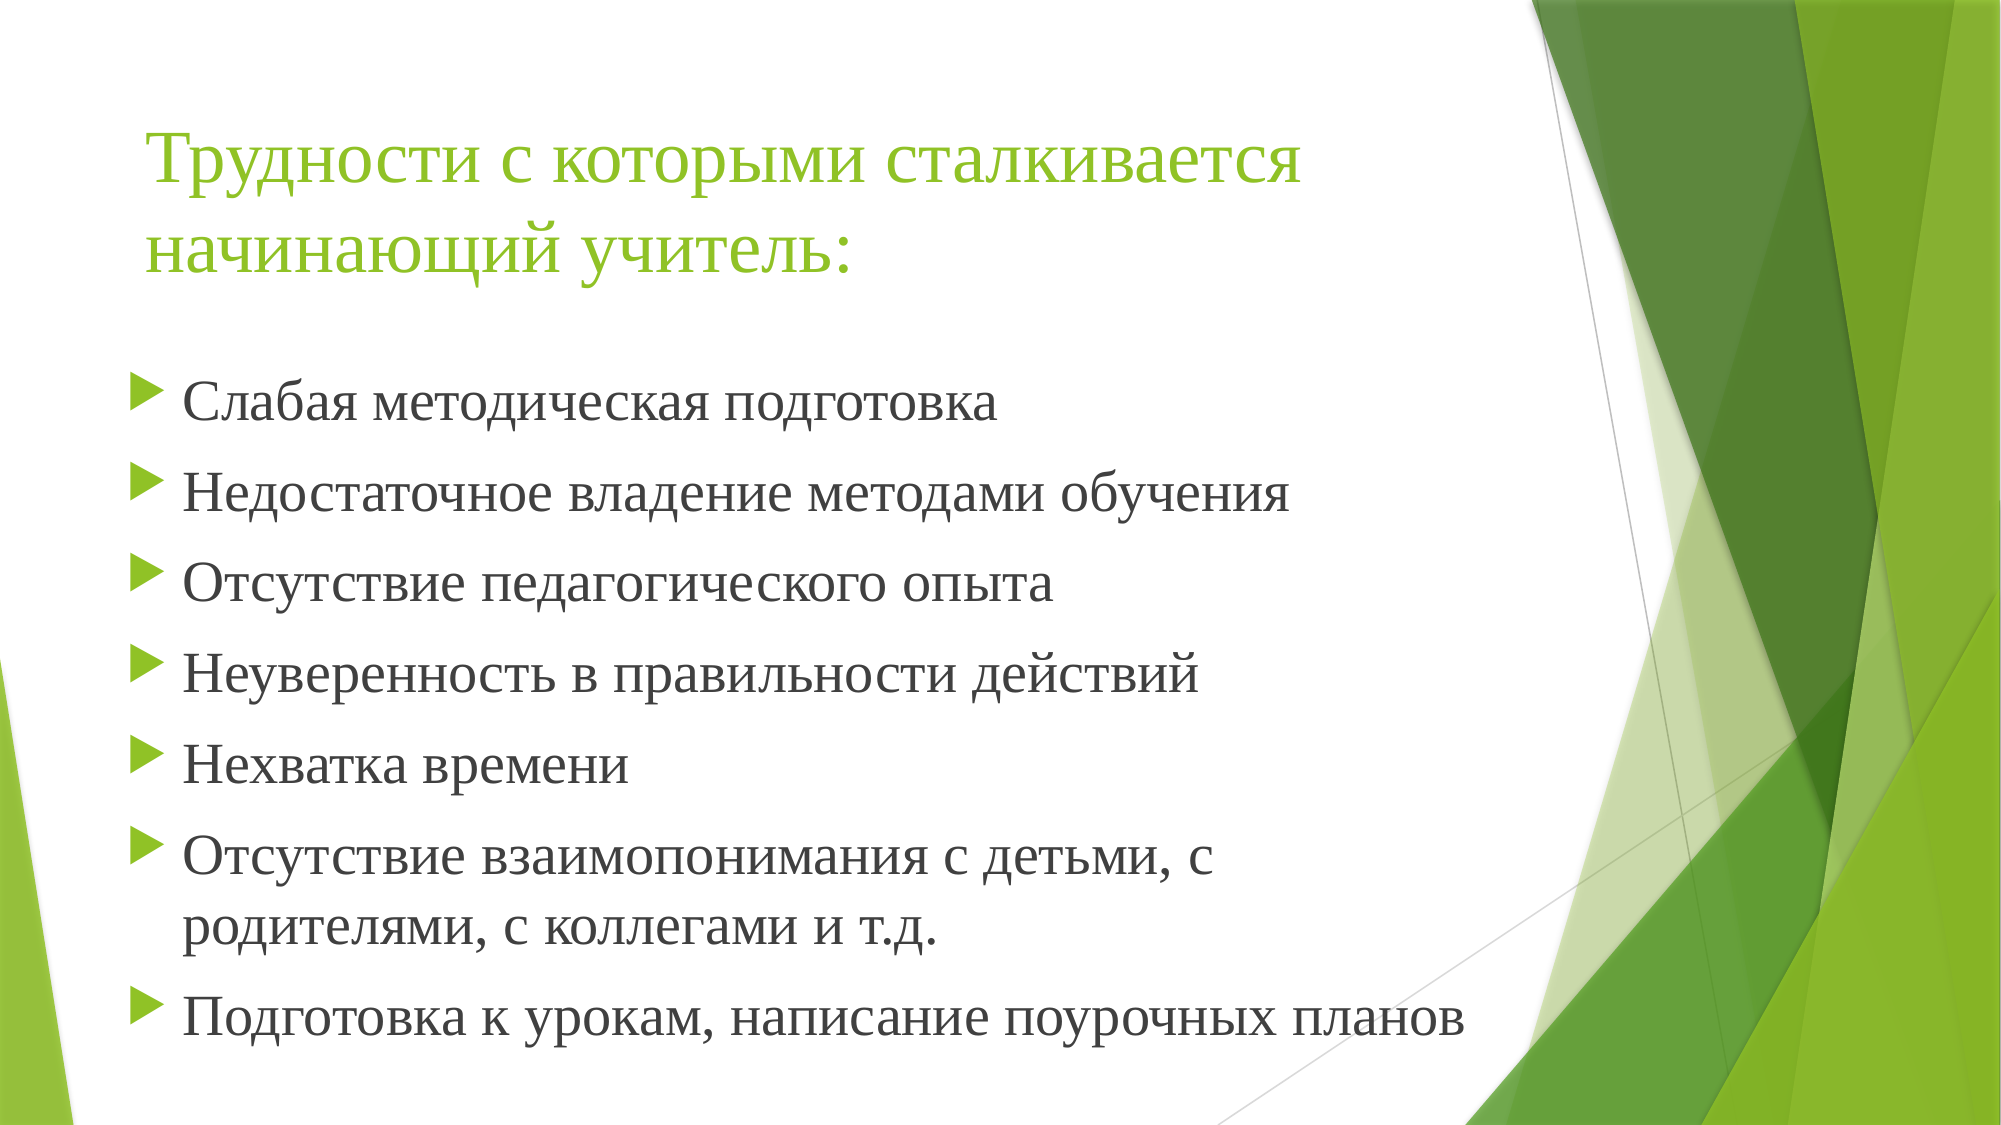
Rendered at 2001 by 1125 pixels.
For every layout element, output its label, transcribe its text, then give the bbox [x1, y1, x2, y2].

list Слабая методическая подготовка Недостаточное владение методами обучения Отсутствие педагогического опыта Неуверенность в правильности действий Нехватка времени Отсутствие взаимопонимания с детьми, с родителями, с коллегами и т.д. Подготовка к урокам, написание поурочных планов [111, 354, 1522, 992]
title Трудности с которыми сталкивается начинающий учитель: [130, 99, 1541, 317]
